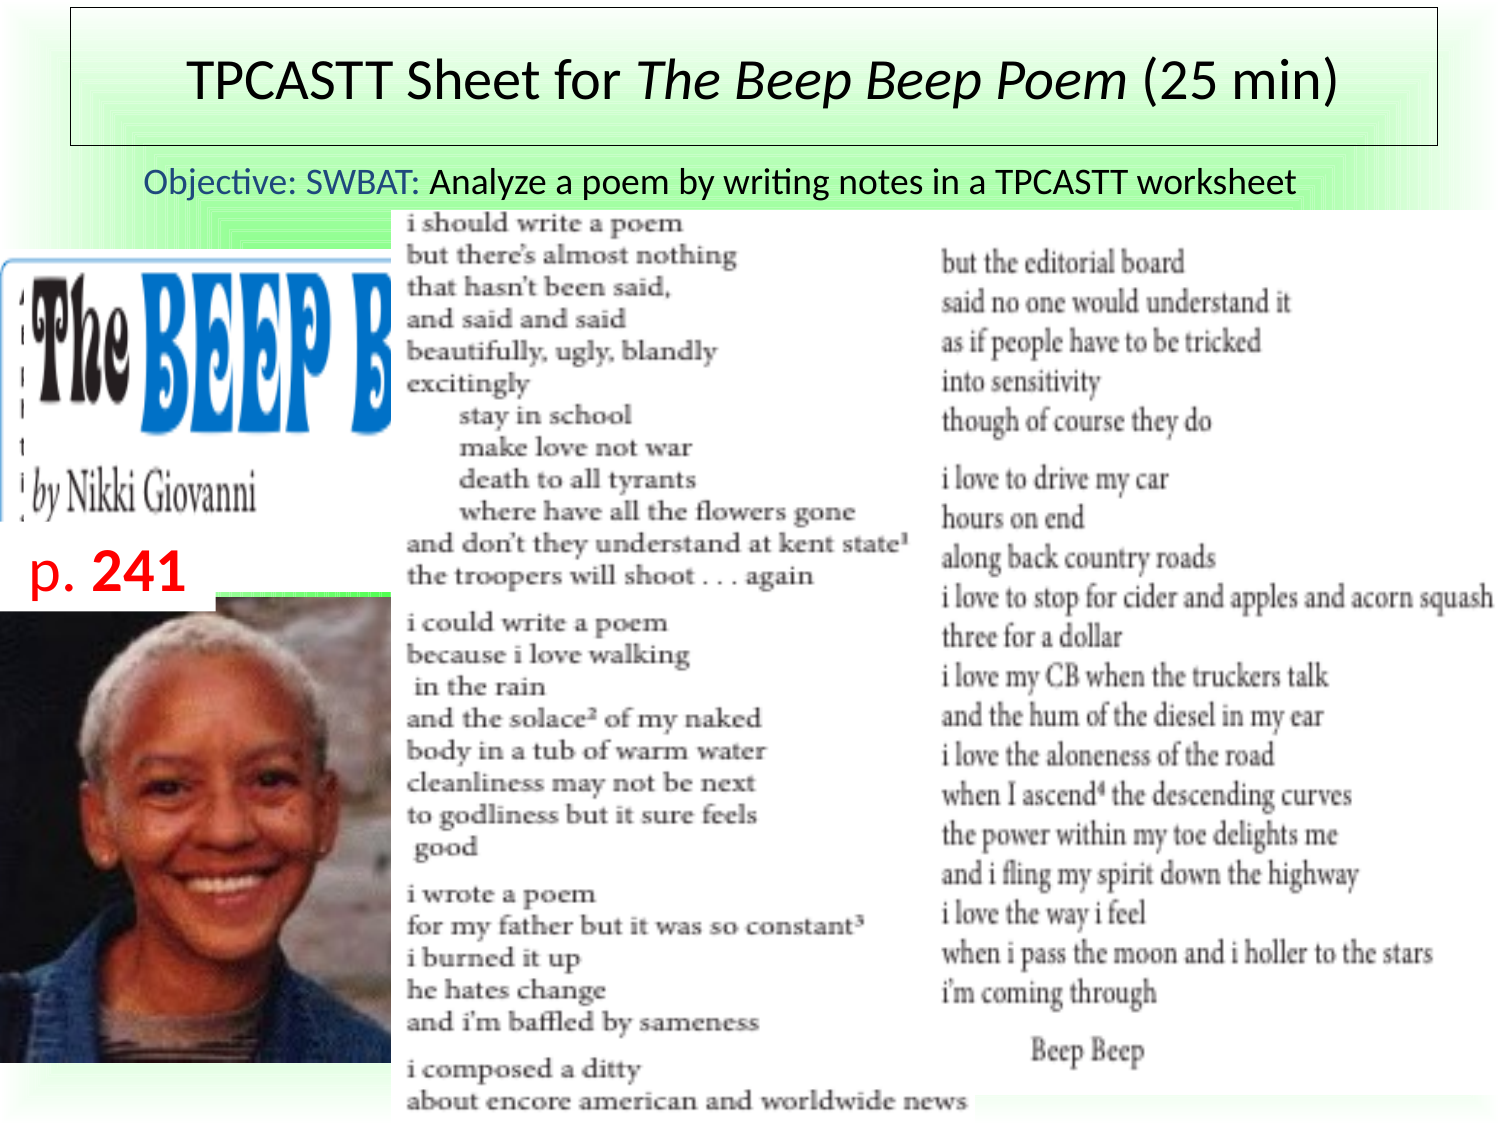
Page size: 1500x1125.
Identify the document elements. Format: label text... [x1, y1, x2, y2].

text_box Objective: SWBAT: Analyze a poem by writing notes in a TPCASTT worksheet [24, 149, 1367, 210]
title TPCASTT Sheet for The Beep Beep Poem (25 min) [70, 7, 1438, 146]
picture [0, 210, 1500, 1125]
